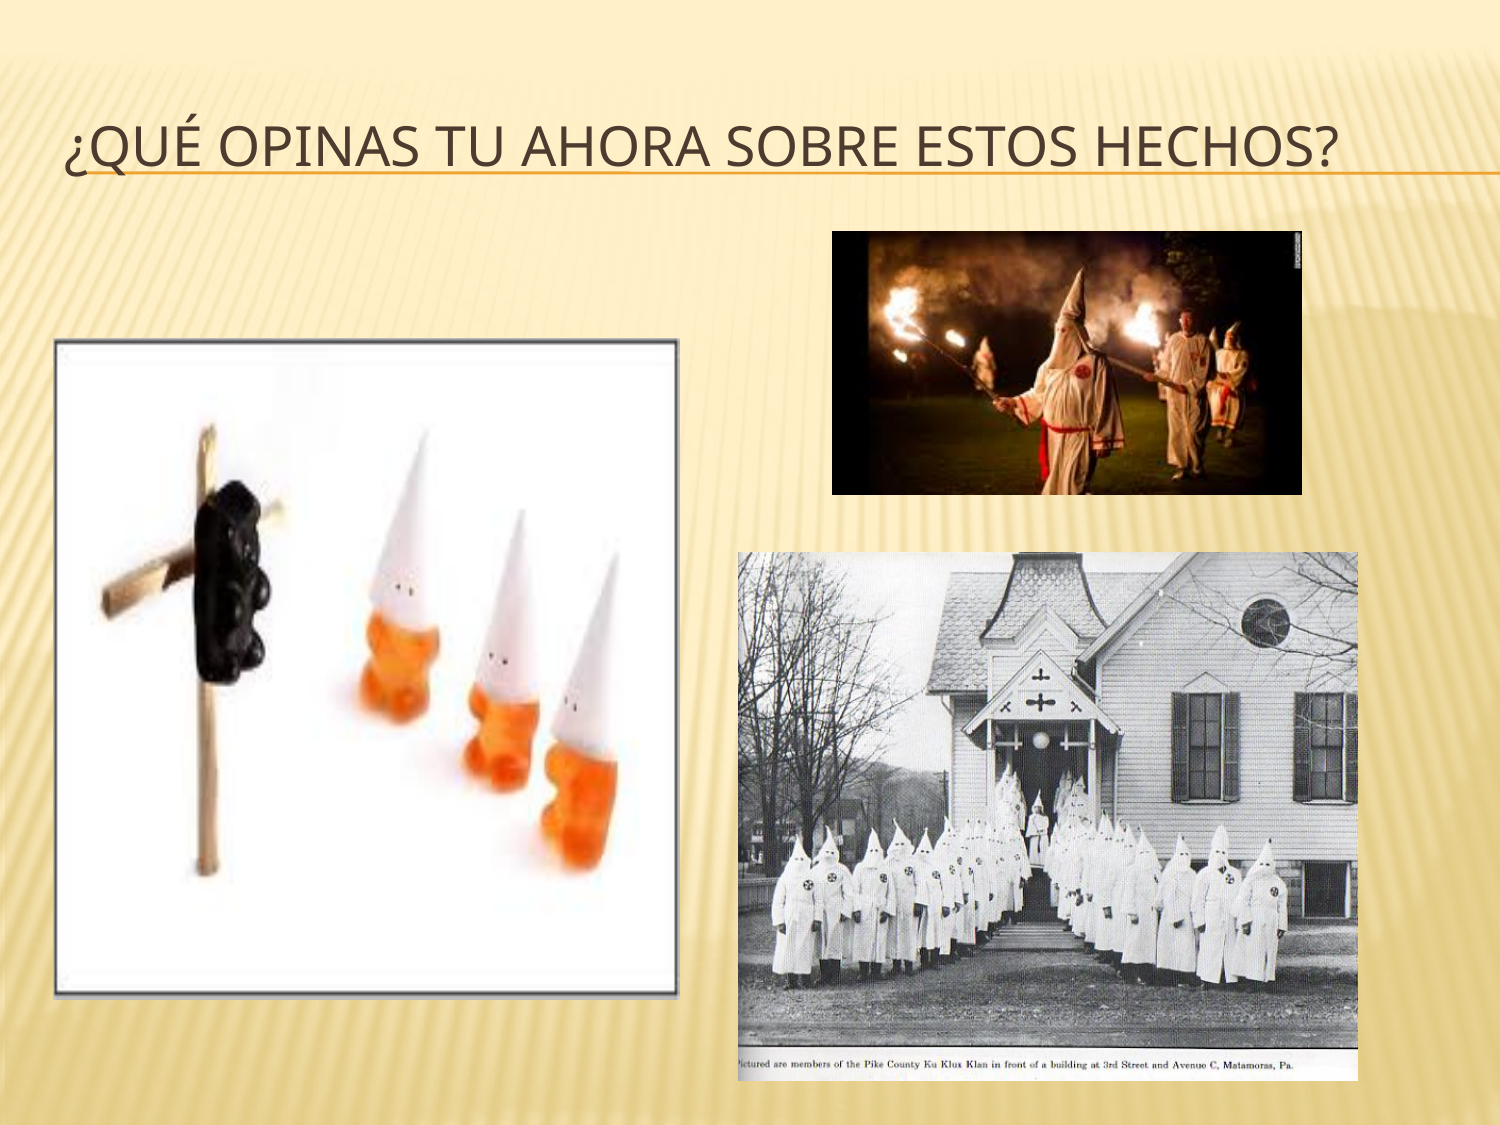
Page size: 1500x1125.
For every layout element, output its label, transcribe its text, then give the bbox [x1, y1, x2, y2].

title ¿Qué opinas tu ahora sobre estos hechos? [50, 75, 1475, 213]
picture [52, 337, 680, 1000]
picture [737, 552, 1358, 1081]
picture [832, 231, 1302, 495]
